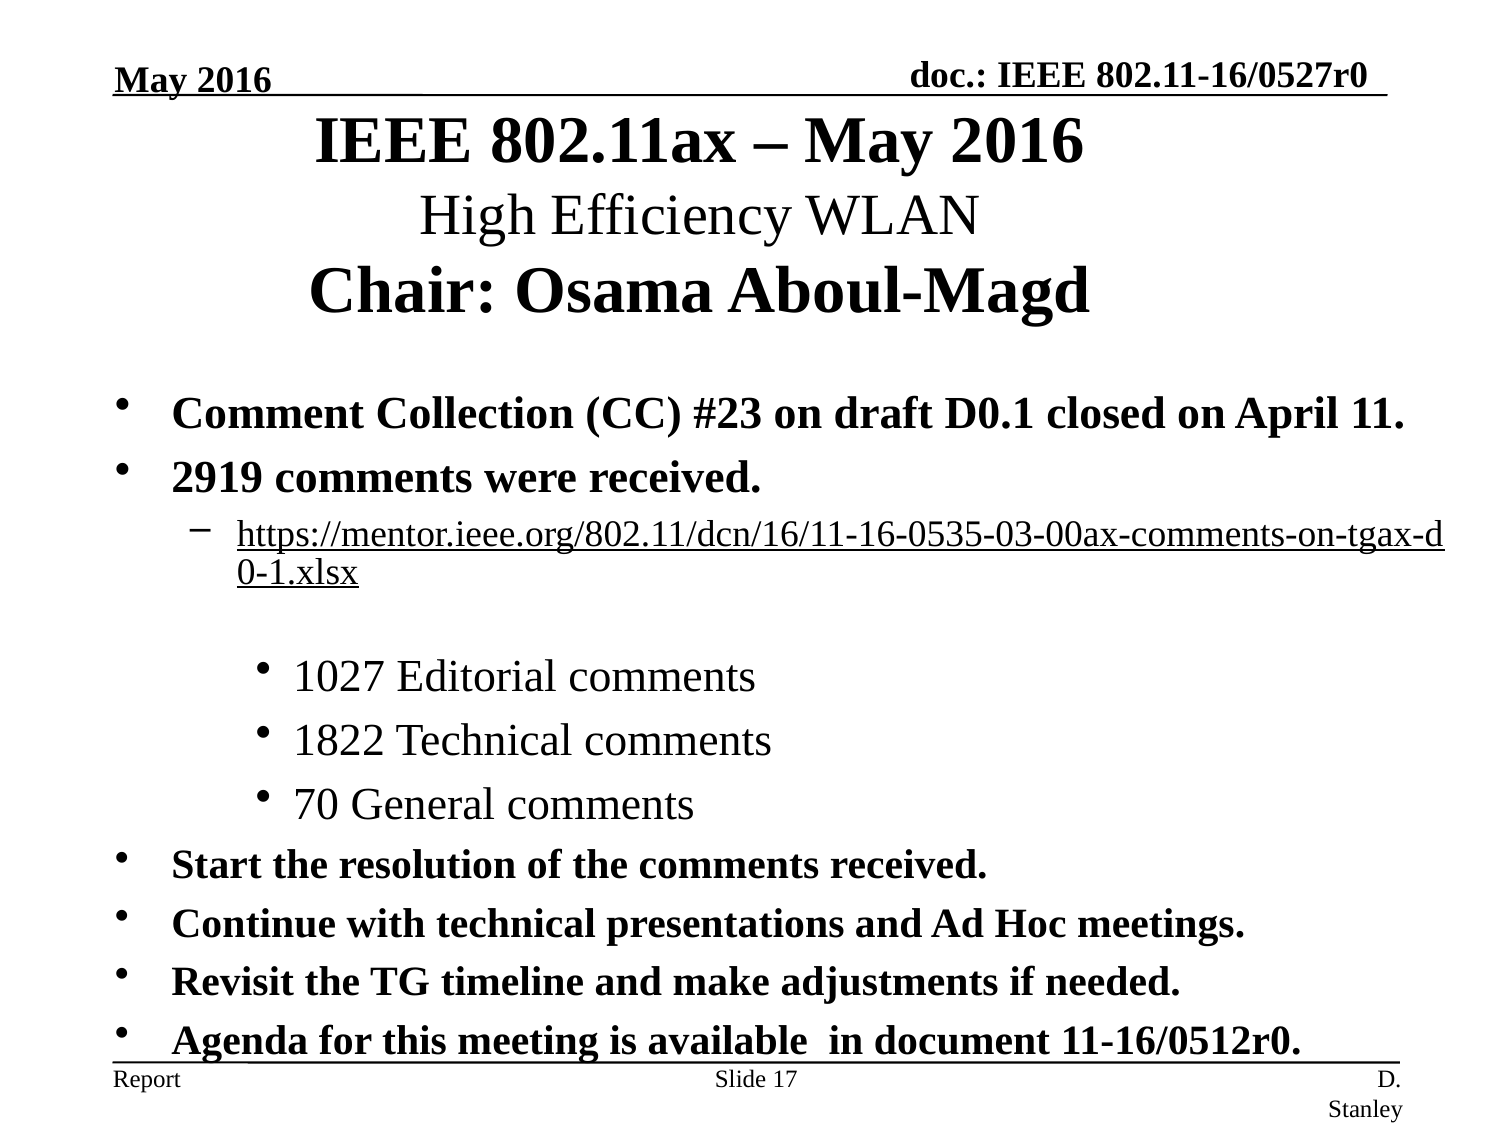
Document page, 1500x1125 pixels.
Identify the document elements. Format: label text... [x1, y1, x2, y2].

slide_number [114, 54, 274, 101]
footer D. Stanley, HP Enterprise [1325, 1062, 1402, 1093]
title IEEE 802.11ax – May 2016 High Efficiency WLAN Chair: Osama Aboul-Magd [62, 125, 1338, 388]
slide_number Slide 17 [712, 1062, 800, 1093]
list Comment Collection (CC) #23 on draft D0.1 closed on April 11. 2919 comments were received. https://mentor.ieee.org/802.11/dcn/16/11-16-0535-03-00ax-comments-on-tgax-d0-1.xlsx 1027 Editorial comments 1822 Technical comments 70 General comments Start the resolution of the comments received. Continue with technical presentations and Ad Hoc meetings. Revisit the TG timeline and make adjustments if needed. Agenda for this meeting is available in document 11-16/0512r0. [99, 375, 1463, 1050]
